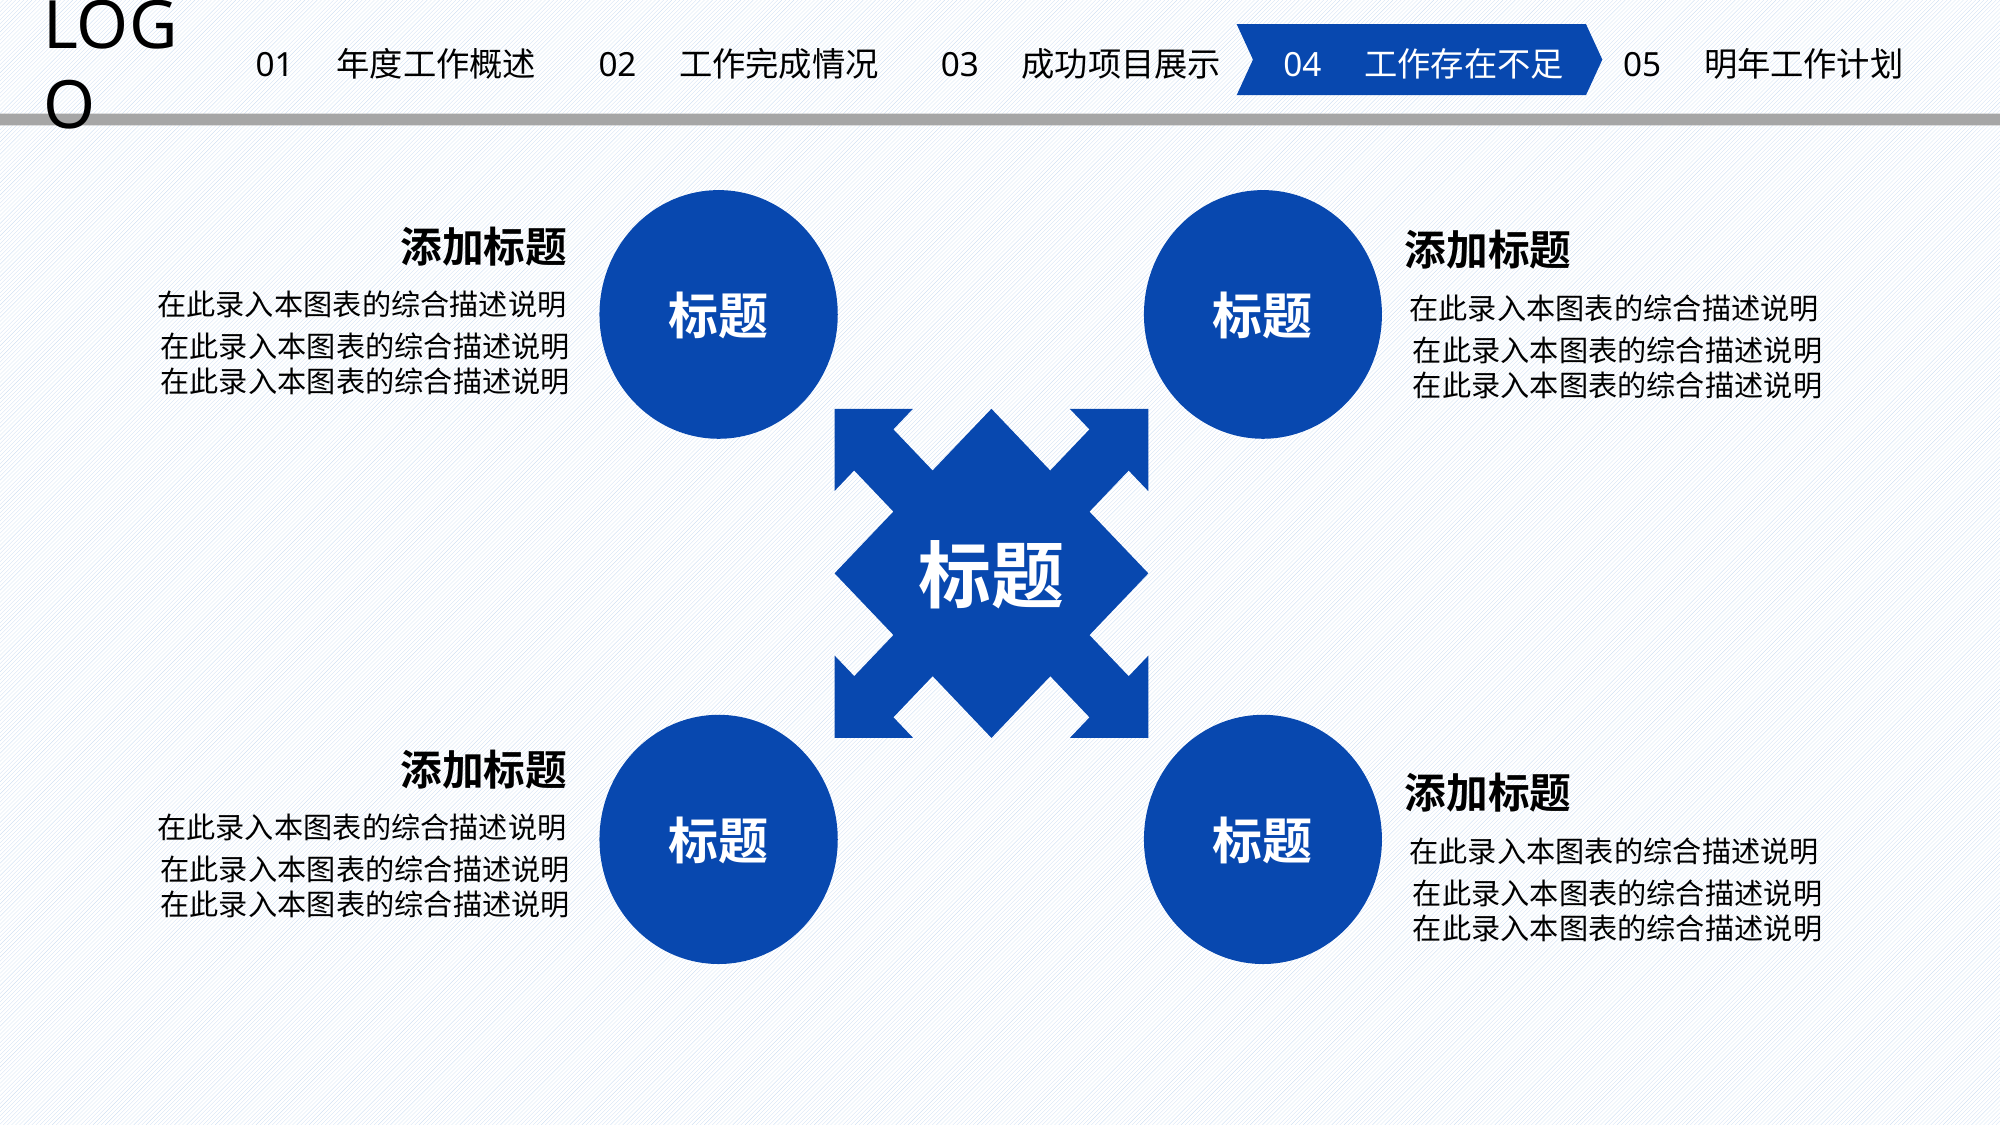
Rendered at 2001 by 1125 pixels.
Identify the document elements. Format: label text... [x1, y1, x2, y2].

text_box 在此录入本图表的综合描述说明 在此录入本图表的综合描述说明 在此录入本图表的综合描述说明 [1378, 818, 1851, 988]
text_box 在此录入本图表的综合描述说明 在此录入本图表的综合描述说明 在此录入本图表的综合描述说明 [125, 795, 599, 964]
text_box 05 明年工作计划 [1623, 42, 1922, 83]
text_box 添加标题 [1389, 216, 1587, 275]
text_box [0, 113, 43, 126]
text_box 在此录入本图表的综合描述说明 在此录入本图表的综合描述说明 在此录入本图表的综合描述说明 [125, 272, 599, 441]
text_box 03 成功项目展示 [940, 42, 1239, 83]
text_box LOGO [43, 0, 209, 142]
text_box 在此录入本图表的综合描述说明 在此录入本图表的综合描述说明 在此录入本图表的综合描述说明 [1378, 275, 1851, 445]
text_box 标题 [599, 714, 838, 965]
text_box 04 工作存在不足 [1283, 42, 1582, 83]
text_box 标题 [1143, 190, 1378, 439]
text_box 标题 [1143, 714, 1381, 965]
text_box 添加标题 [385, 213, 583, 272]
text_box 标题 [599, 190, 838, 439]
text_box 02 工作完成情况 [598, 42, 897, 83]
text_box 标题 [834, 408, 1149, 738]
text_box 添加标题 [385, 736, 583, 795]
text_box [1236, 24, 1603, 96]
text_box [209, 113, 2000, 126]
text_box 添加标题 [1389, 759, 1587, 818]
text_box 01 年度工作概述 [255, 42, 554, 83]
